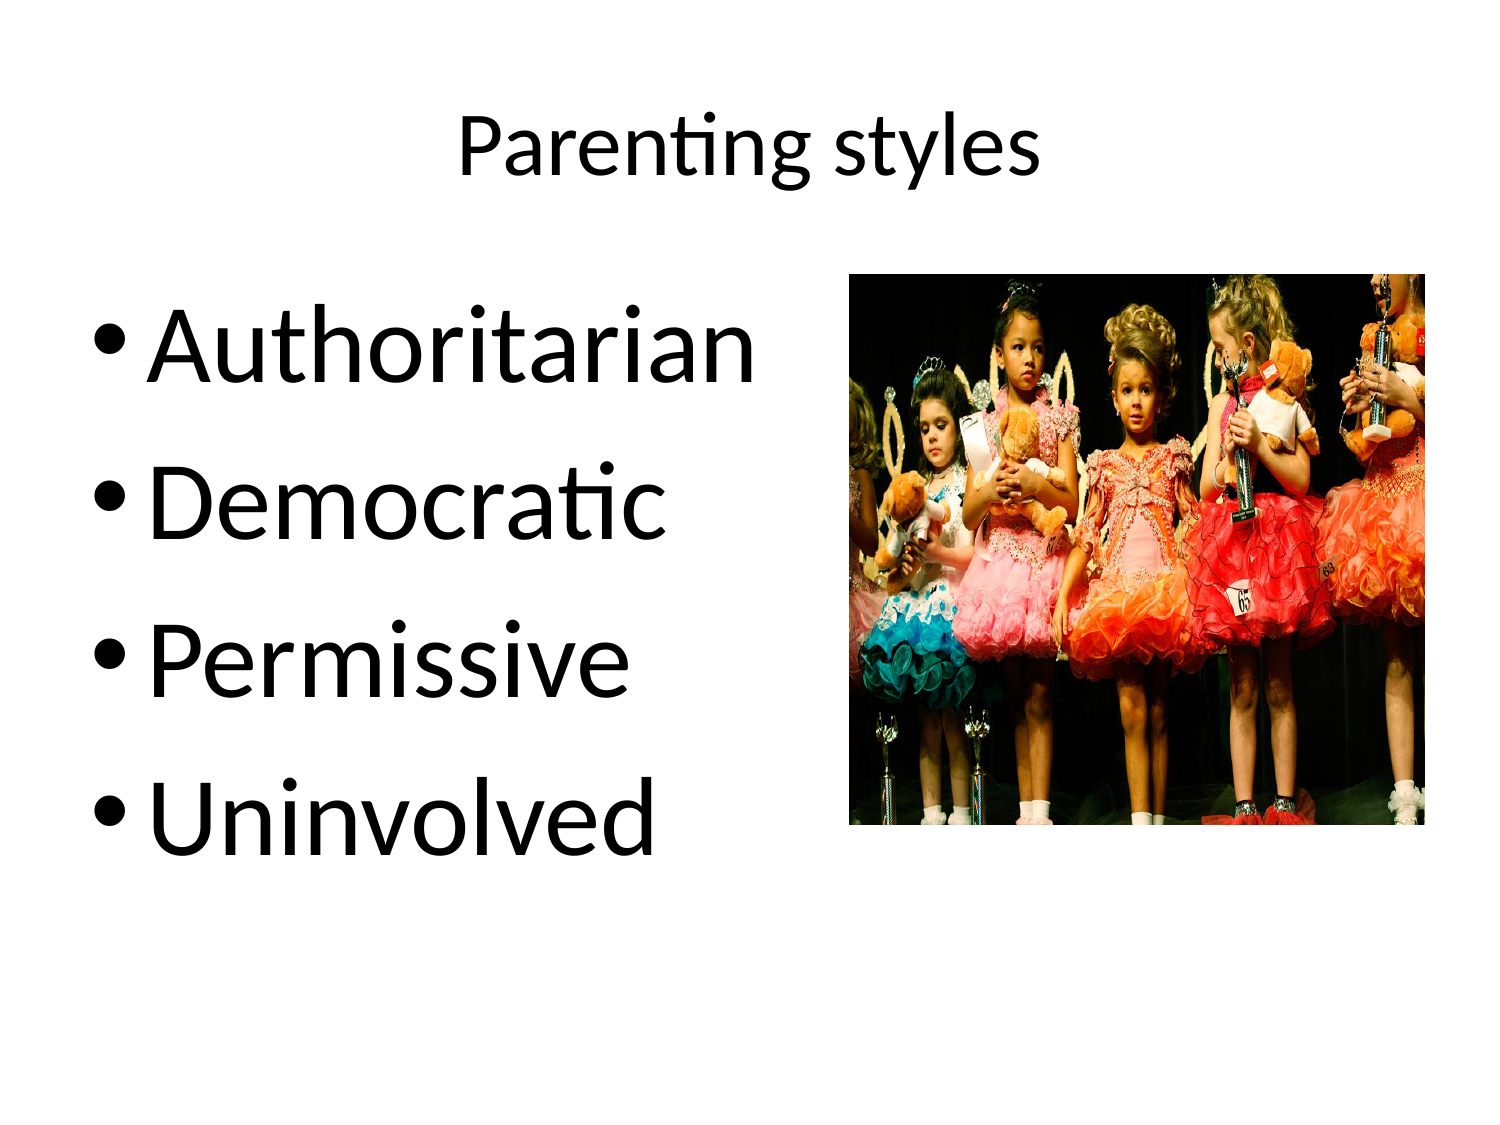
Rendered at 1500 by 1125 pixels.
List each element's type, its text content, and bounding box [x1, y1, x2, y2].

list Authoritarian Democratic Permissive Uninvolved [75, 262, 1425, 1005]
picture [849, 274, 1426, 826]
title Parenting styles [75, 45, 1425, 233]
